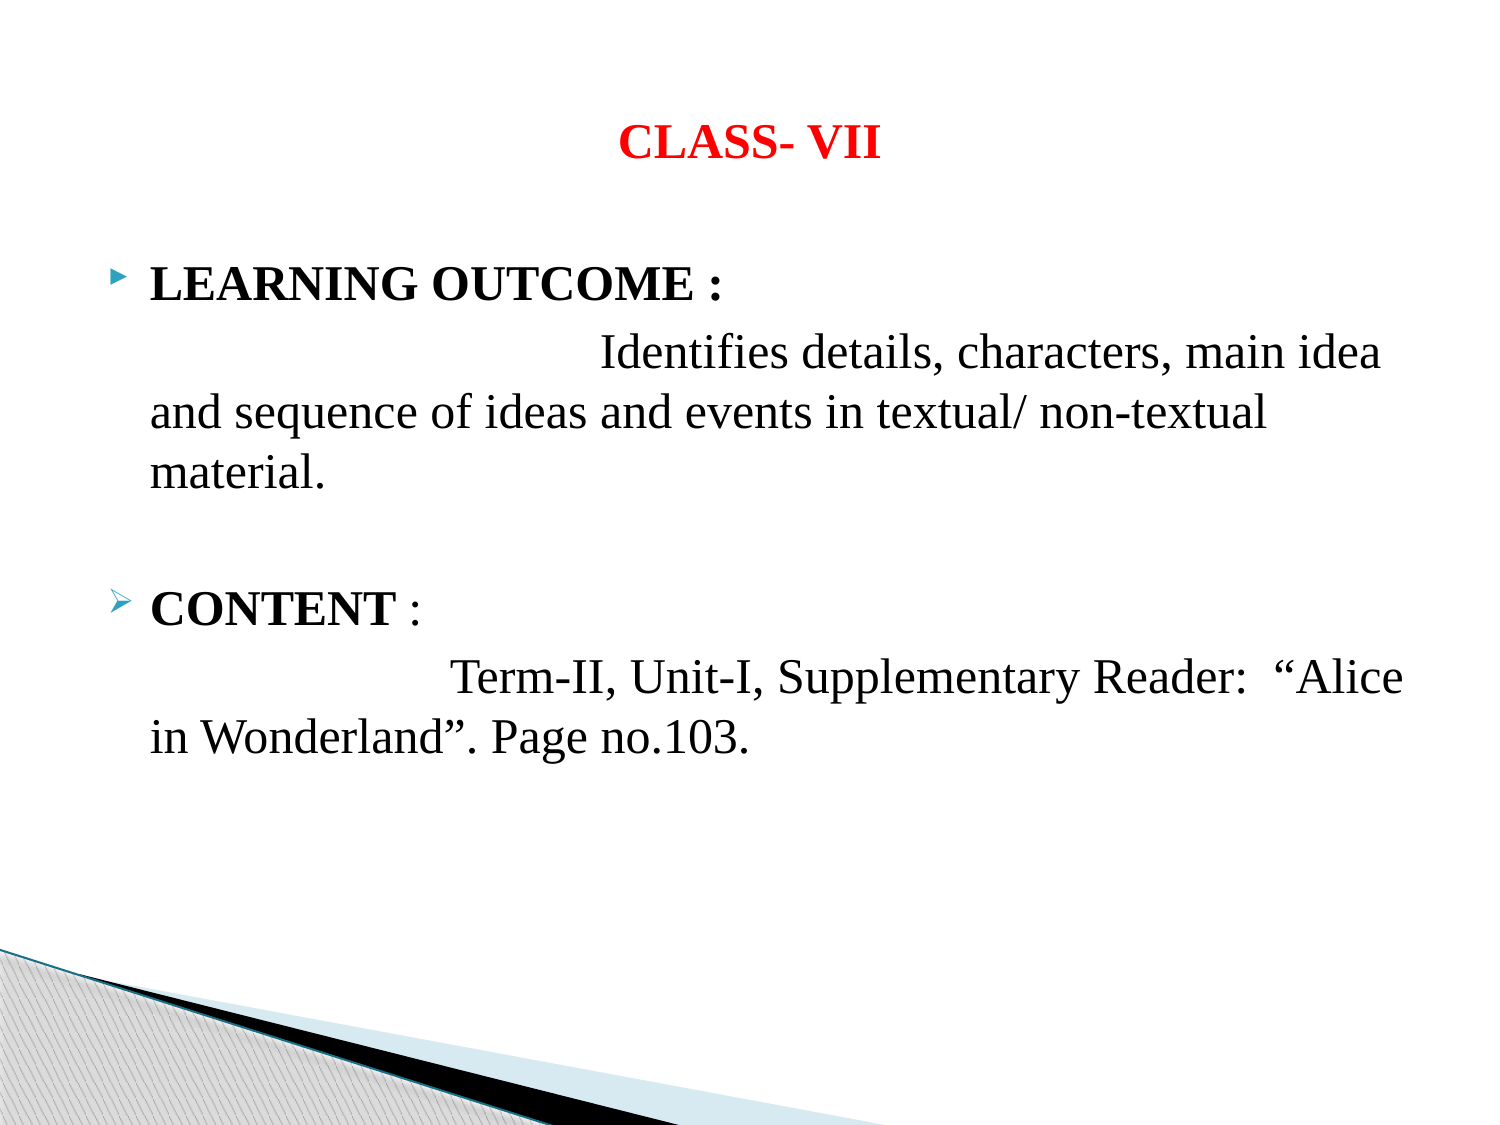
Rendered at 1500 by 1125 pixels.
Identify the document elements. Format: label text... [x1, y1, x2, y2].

title CLASS- VII [75, 45, 1425, 233]
list LEARNING OUTCOME : Identifies details, characters, main idea and sequence of ideas and events in textual/ non-textual material. CONTENT : Term-II, Unit-I, Supplementary Reader: “Alice in Wonderland”. Page no.103. [75, 243, 1425, 986]
